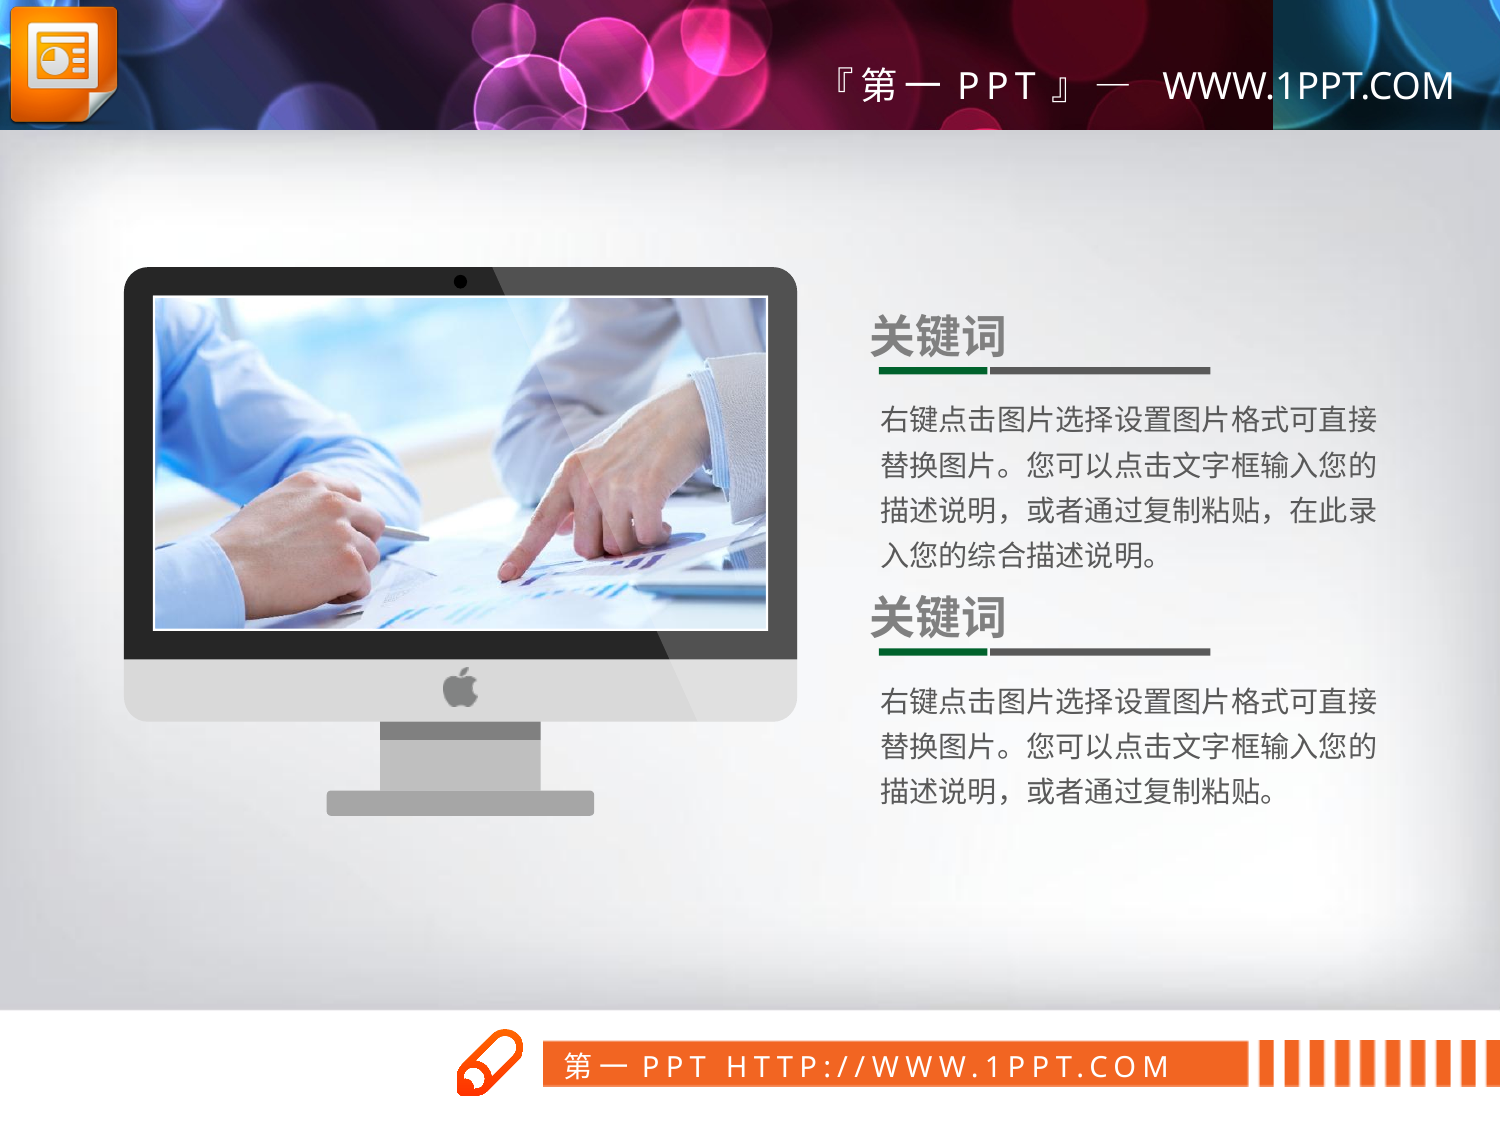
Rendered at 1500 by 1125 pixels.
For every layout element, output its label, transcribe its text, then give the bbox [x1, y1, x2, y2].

text_box [878, 648, 988, 656]
picture [543, 1040, 1500, 1087]
text_box 关键词 [854, 299, 1022, 370]
text_box 关键词 [854, 581, 1022, 652]
picture [0, 0, 1500, 1012]
text_box [878, 367, 988, 375]
text_box 右键点击图片选择设置图片格式可直接替换图片。您可以点击文字框输入您的描述说明，或者通过复制粘贴，在此录入您的综合描述说明。 [865, 383, 1410, 581]
text_box [990, 648, 1211, 656]
text_box 右键点击图片选择设置图片格式可直接替换图片。您可以点击文字框输入您的描述说明，或者通过复制粘贴。 [865, 664, 1410, 817]
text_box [123, 266, 798, 817]
text_box [990, 367, 1211, 375]
